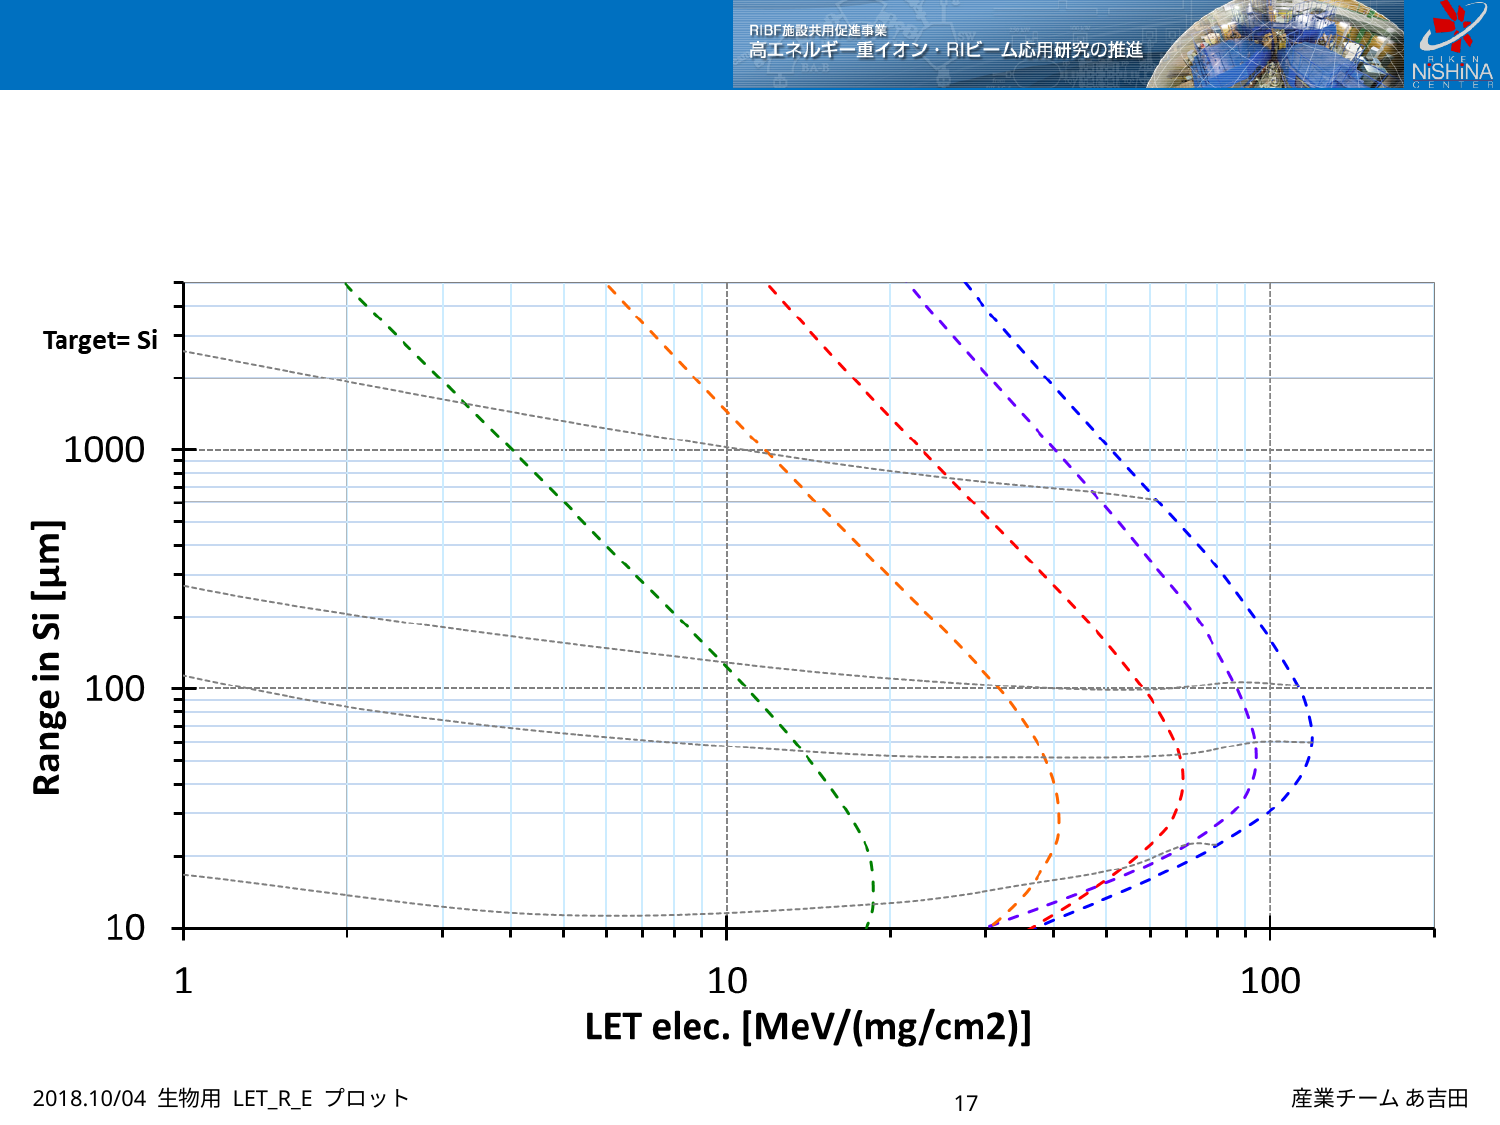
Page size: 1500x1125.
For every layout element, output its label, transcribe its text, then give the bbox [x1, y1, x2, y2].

slide_number 17 [643, 1081, 994, 1114]
picture [0, 0, 1500, 1053]
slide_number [17, 1081, 621, 1114]
footer 産業チーム あ吉田 [1009, 1081, 1486, 1114]
